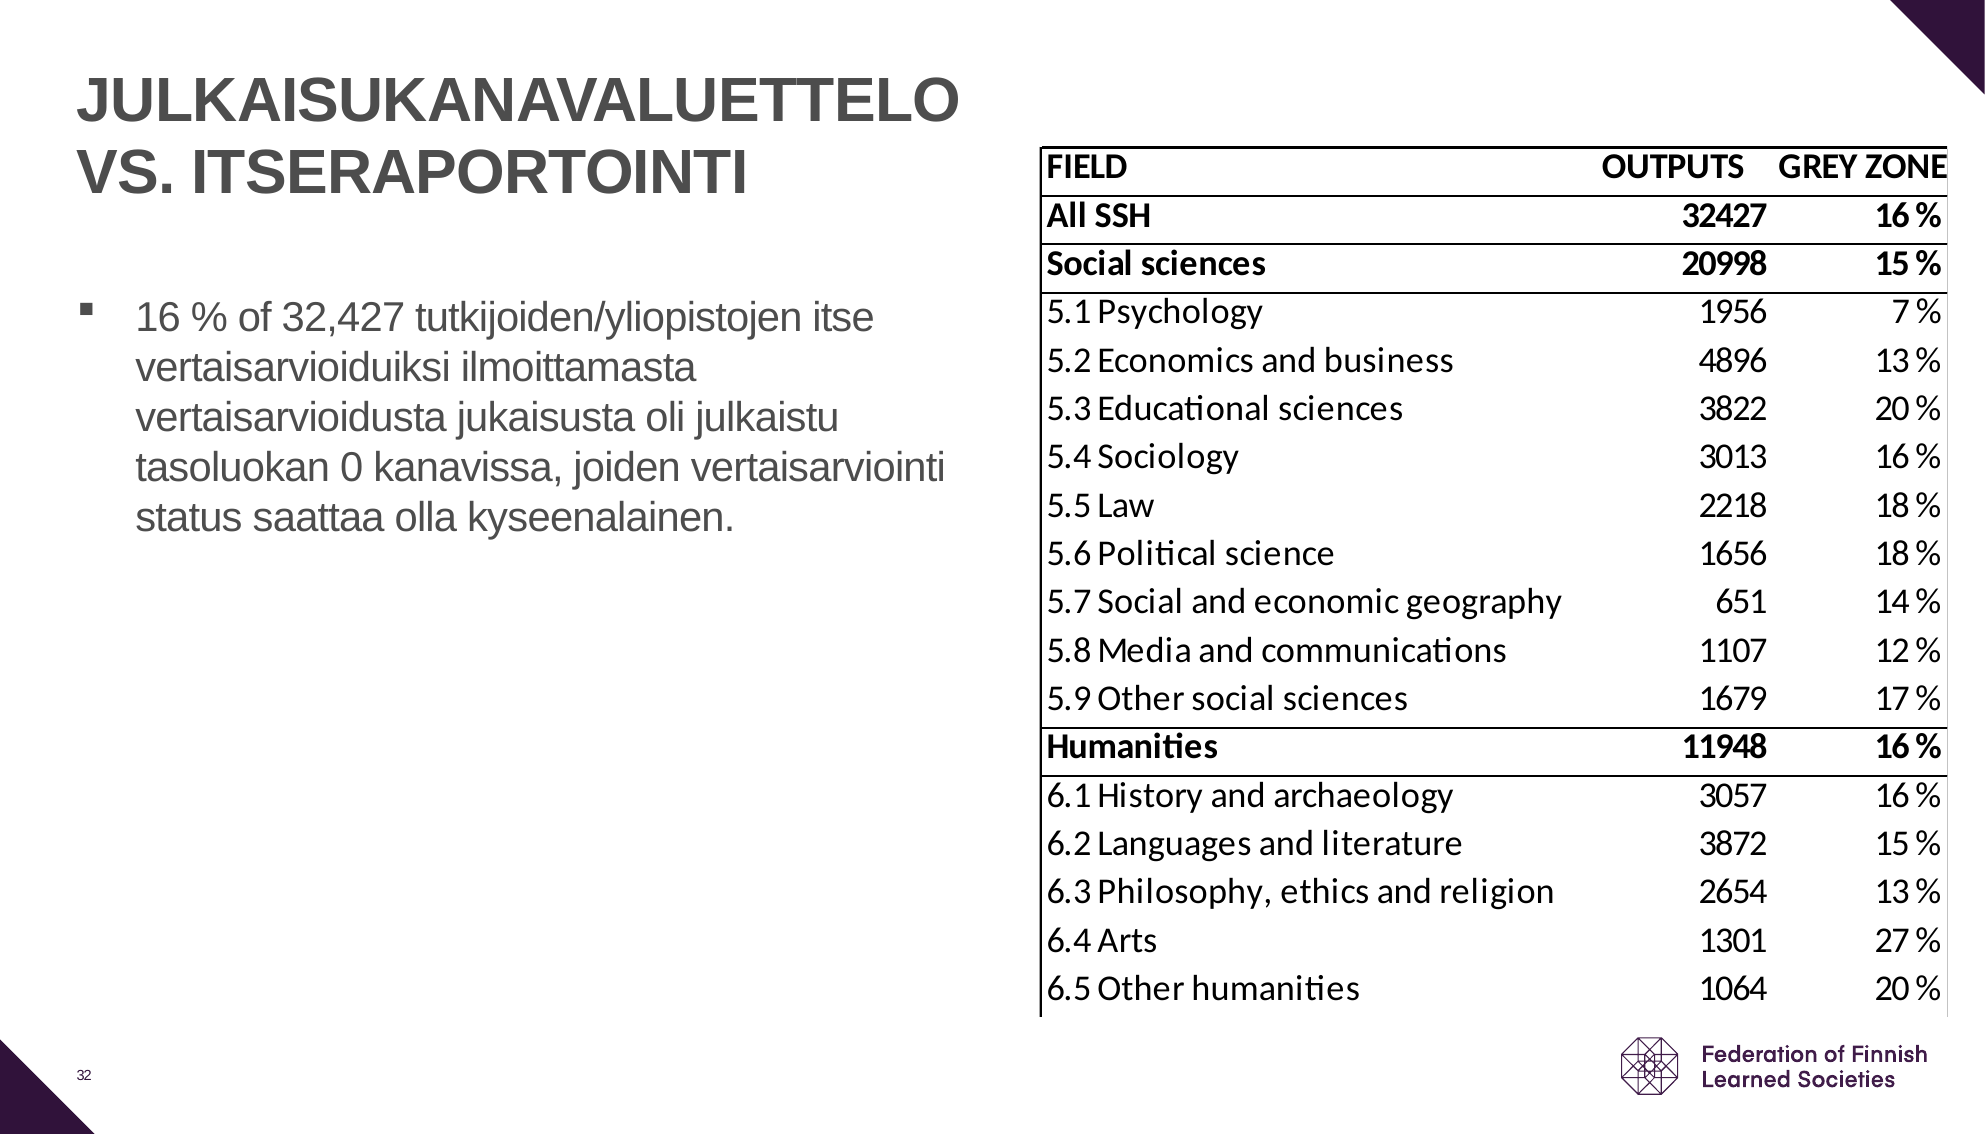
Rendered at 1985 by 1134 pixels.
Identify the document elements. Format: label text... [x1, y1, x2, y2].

list 16 % of 32,427 tutkijoiden/yliopistojen itse vertaisarvioiduiksi ilmoittamasta vertaisarvioidusta jukaisusta oli julkaistu tasoluokan 0 kanavissa, joiden vertaisarviointi status saattaa olla kyseenalainen. [70, 283, 957, 1087]
picture [1039, 146, 1950, 1020]
title JULKAISUKANAVALUETTELO VS. ITSERAPORTOINTI [70, 59, 1005, 235]
slide_number 32 [70, 1063, 141, 1087]
